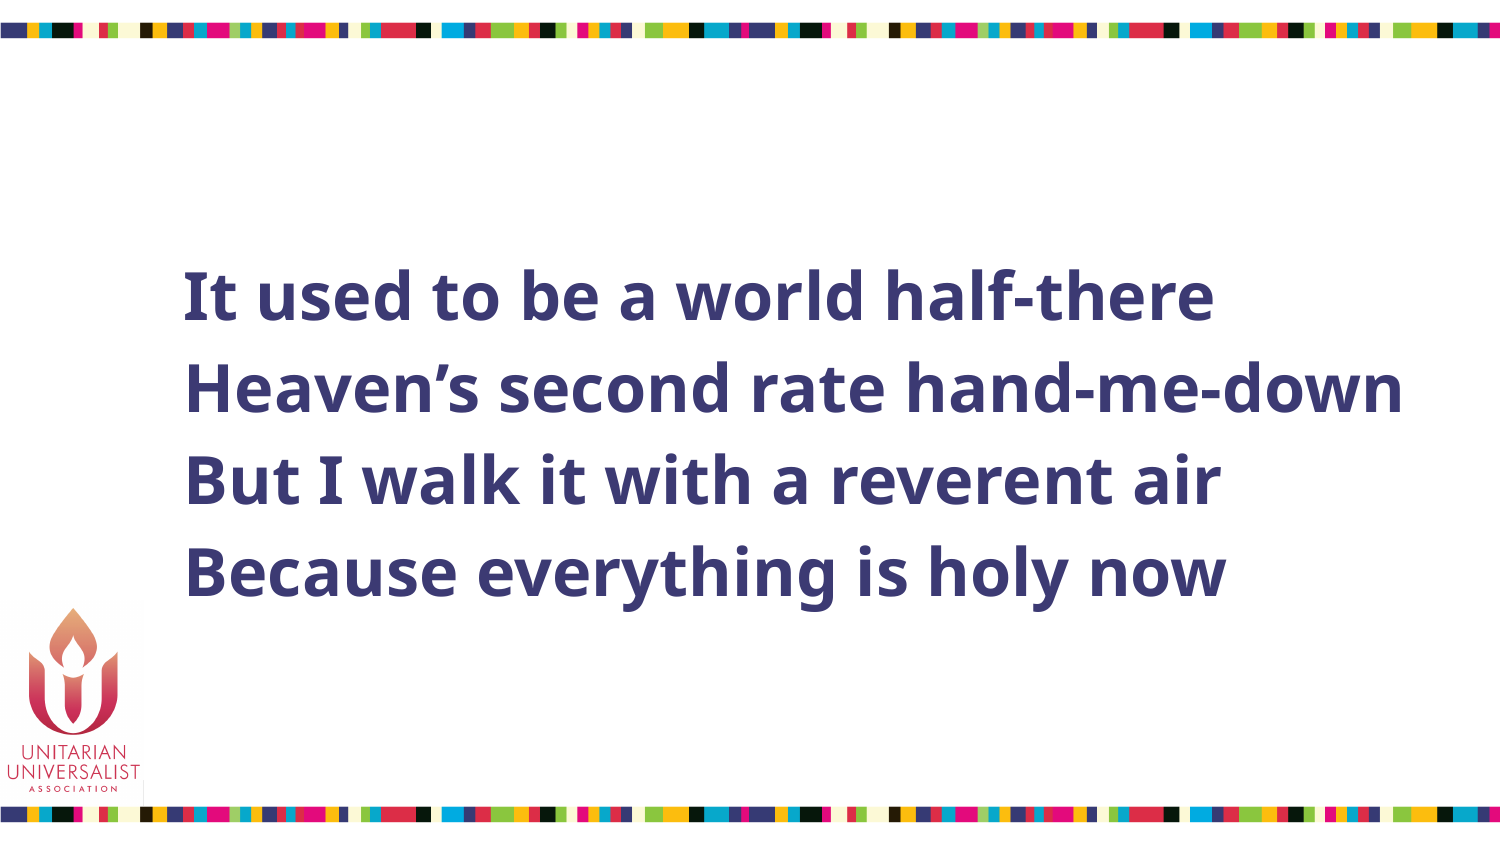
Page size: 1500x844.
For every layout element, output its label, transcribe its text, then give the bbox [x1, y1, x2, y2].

picture [0, 600, 1500, 824]
text_box It used to be a world half-there Heaven’s second rate hand-me-down But I walk it with a reverent air Because everything is holy now [168, 226, 1495, 625]
picture [0, 22, 1500, 40]
